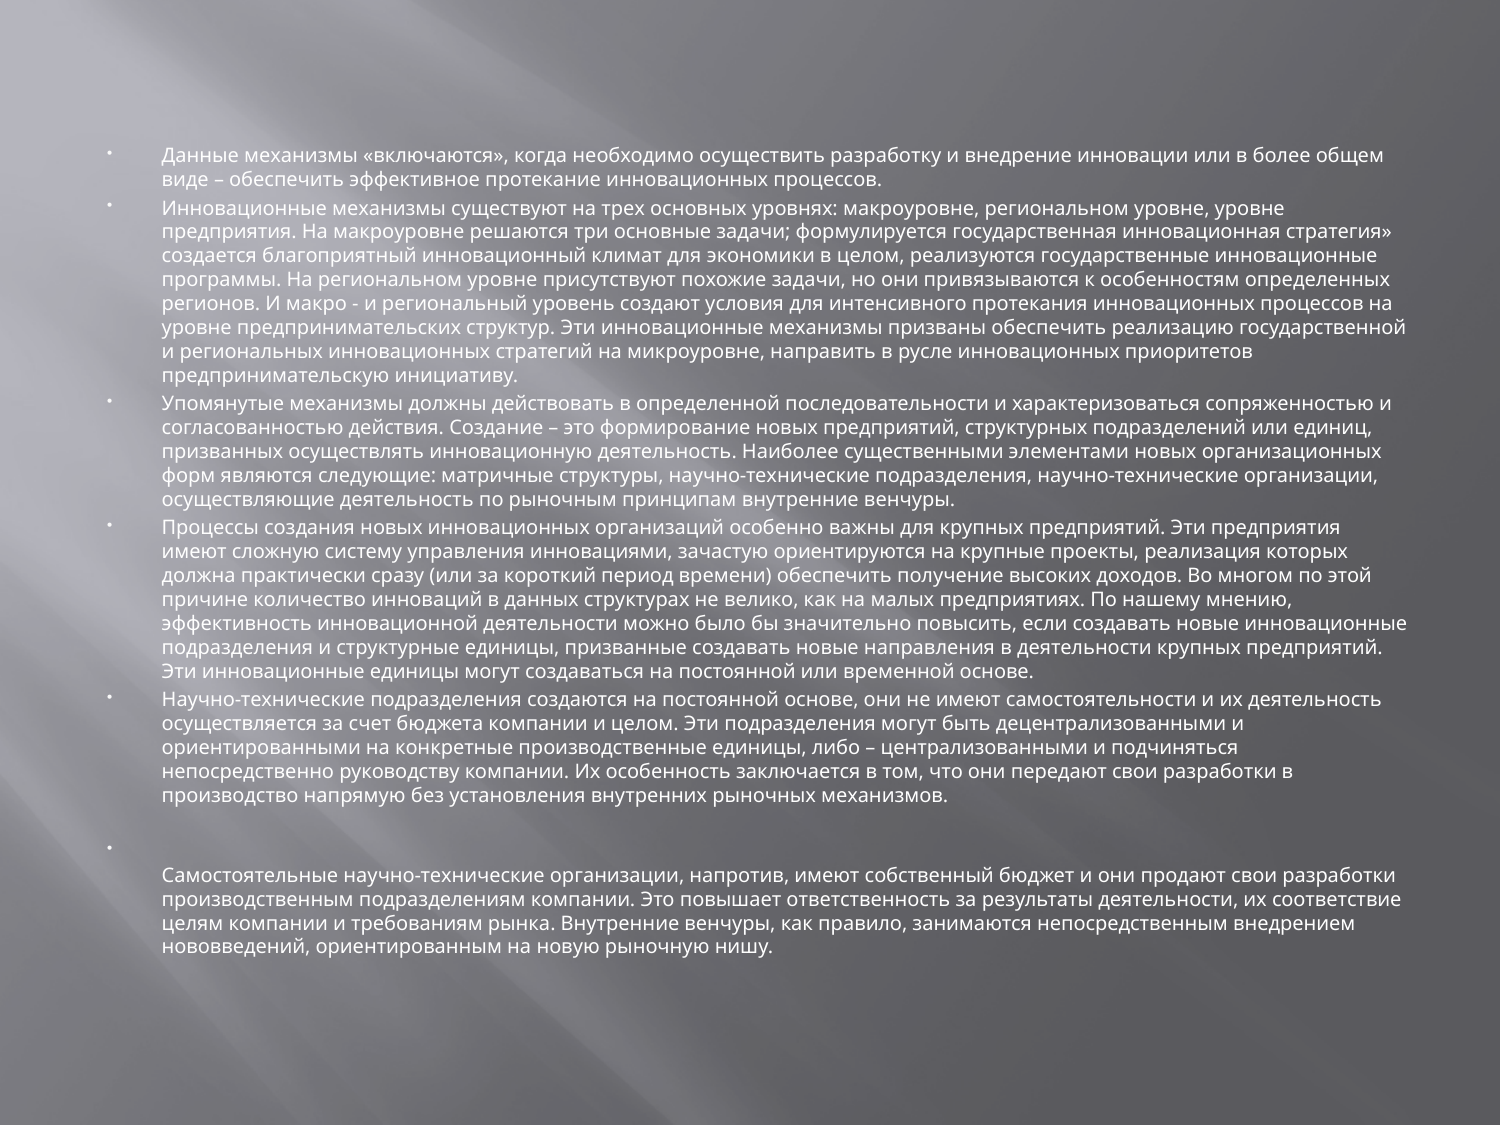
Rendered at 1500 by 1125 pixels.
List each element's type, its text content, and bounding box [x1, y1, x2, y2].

list Данные механизмы «включаются», когда необходимо осуществить разработку и внедрение инновации или в более общем виде – обеспечить эффективное протекание инновационных процессов. Инновационные механизмы существуют на трех основных уровнях: макроуровне, региональном уровне, уровне предприятия. На макроуровне решаются три основные задачи; формулируется государственная инновационная стратегия» создается благоприятный инновационный климат для экономики в целом, реализуются государственные инновационные программы. На региональном уровне присутствуют похожие задачи, но они привязываются к особенностям определенных регионов. И макро - и региональный уровень создают условия для интенсивного протекания инновационных процессов на уровне предпринимательских структур. Эти инновационные механизмы призваны обеспечить реализацию государственной и региональных инновационных стратегий на микроуровне, направить в русле инновационных приоритетов предпринимательскую инициативу. Упомянутые механизмы должны действовать в определенной последовательности и характеризоваться сопряженностью и согласованностью действия. Создание – это формирование новых предприятий, структурных подразделений или единиц, призванных осуществлять инновационную деятельность. Наиболее существенными элементами новых организационных форм являются следующие: матричные структуры, научно-технические подразделения, научно-технические организации, осуществляющие деятельность по рыночным принципам внутренние венчуры. Процессы создания новых инновационных организаций особенно важны для крупных предприятий. Эти предприятия имеют сложную систему управления инновациями, зачастую ориентируются на крупные проекты, реализация которых должна практически сразу (или за короткий период времени) обеспечить получение высоких доходов. Во многом по этой причине количество инноваций в данных структурах не велико, как на малых предприятиях. По нашему мнению, эффективность инновационной деятельности можно было бы значительно повысить, если создавать новые инновационные подразделения и структурные единицы, призванные создавать новые направления в деятельности крупных предприятий. Эти инновационные единицы могут создаваться на постоянной или временной основе. Научно-технические подразделения создаются на постоянной основе, они не имеют самостоятельности и их деятельность осуществляется за счет бюджета компании и целом. Эти подразделения могут быть децентрализованными и ориентированными на конкретные производственные единицы, либо – централизованными и подчиняться непосредственно руководству компании. Их особенность заключается в том, что они передают свои разработки в производство напрямую без установления внутренних рыночных механизмов. Самостоятельные научно-технические организации, напротив, имеют собственный бюджет и они продают свои разработки производственным подразделениям компании. Это повышает ответственность за результаты деятельности, их соответствие целям компании и требованиям рынка. Внутренние венчуры, как правило, занимаются непосредственным внедрением нововведений, ориентированным на новую рыночную нишу. [75, 46, 1425, 1035]
